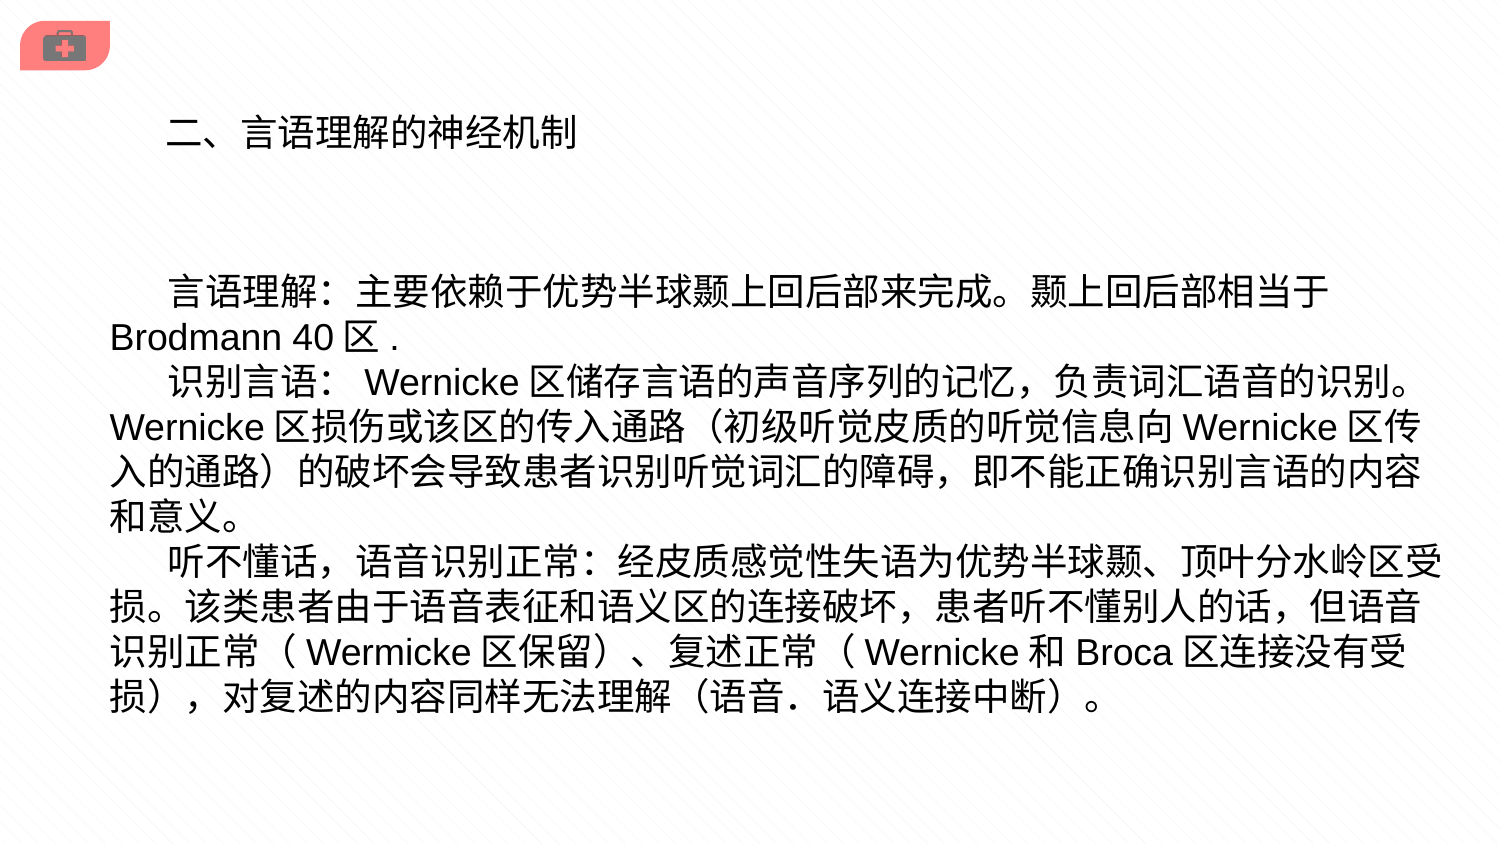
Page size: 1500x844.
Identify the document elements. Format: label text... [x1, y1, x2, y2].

text_box 言语理解：主要依赖于优势半球颞上回后部来完成。颞上回后部相当于 Brodmann 40区. 识别言语：Wernicke区储存言语的声音序列的记忆，负责词汇语音的识别。Wernicke区损伤或该区的传入通路（初级听觉皮质的听觉信息向Wernicke区传入的通路）的破坏会导致患者识别听觉词汇的障碍，即不能正确识别言语的内容和意义。 听不懂话，语音识别正常：经皮质感觉性失语为优势半球颞、顶叶分水岭区受损。该类患者由于语音表征和语义区的连接破坏，患者听不懂别人的话，但语音识别正常（Wermicke区保留）、复述正常（Wernicke和Broca区连接没有受损），对复述的内容同样无法理解（语音．语义连接中断）。 [94, 260, 1459, 725]
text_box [20, 12, 1389, 73]
text_box 二、言语理解的神经机制 [150, 101, 1309, 162]
